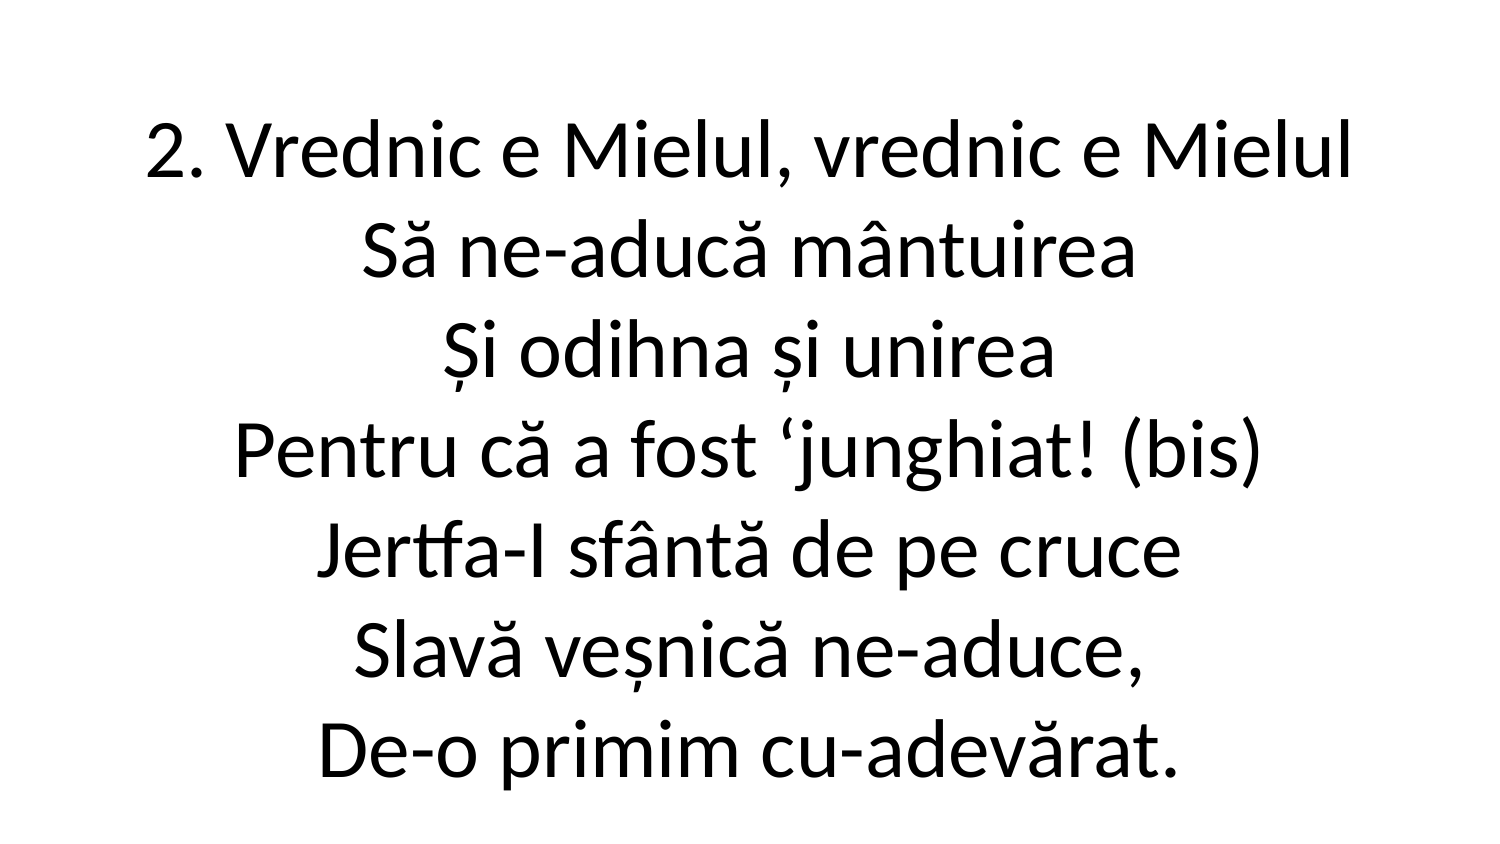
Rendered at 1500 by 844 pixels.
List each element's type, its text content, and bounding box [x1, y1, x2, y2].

text_box 2. Vrednic e Mielul, vrednic e Mielul Să ne-aducă mântuirea Și odihna și unirea Pentru că a fost ‘junghiat! (bis) Jertfa-I sfântă de pe cruce Slavă veșnică ne-aduce, De-o primim cu-adevărat. [129, 42, 1371, 802]
